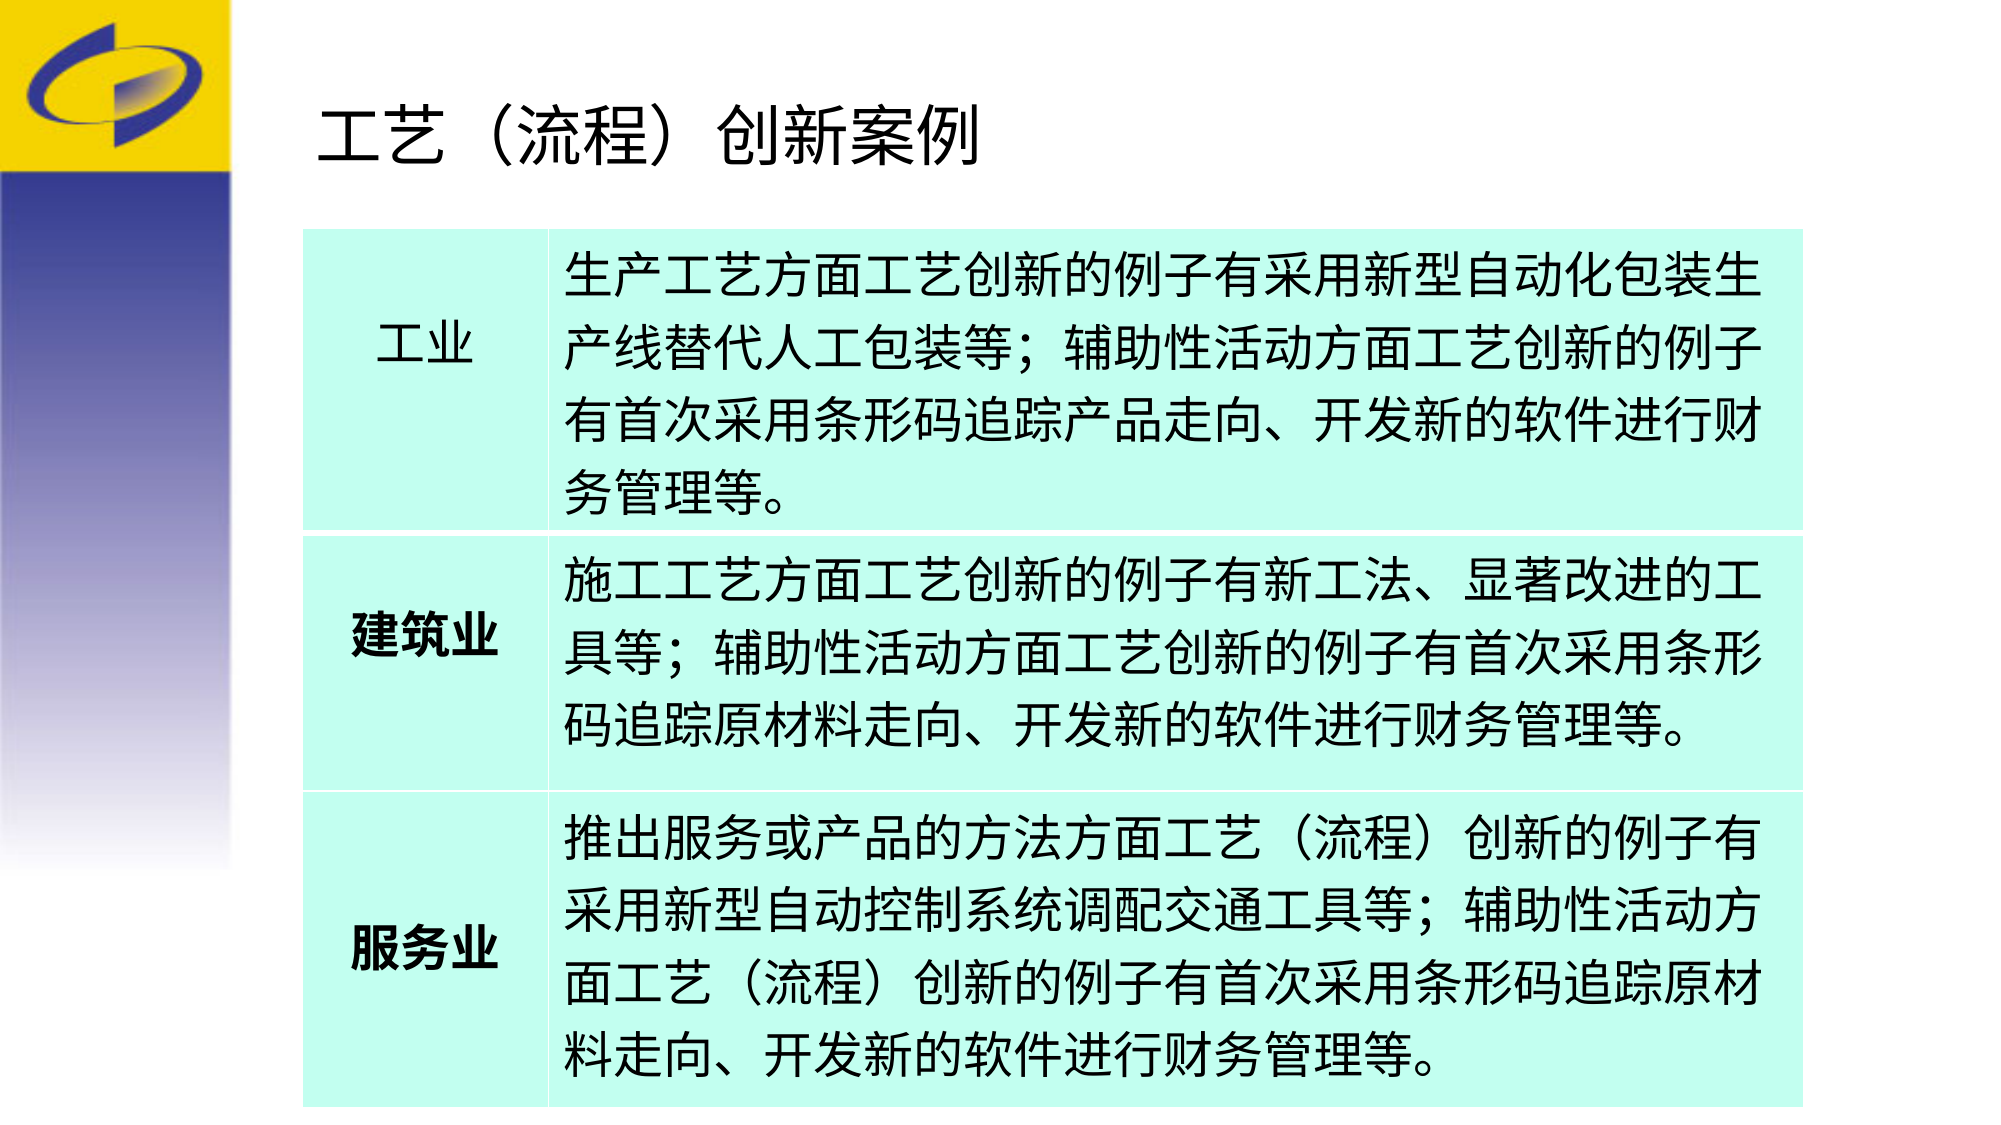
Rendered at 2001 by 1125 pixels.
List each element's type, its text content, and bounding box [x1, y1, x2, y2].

picture [0, 0, 2000, 1125]
table_cell 服务业 [303, 792, 548, 1107]
table_header 工业 [303, 229, 548, 530]
table_header 生产工艺方面工艺创新的例子有采用新型自动化包装生产线替代人工包装等；辅助性活动方面工艺创新的例子有首次采用条形码追踪产品走向、开发新的软件进行财务管理等。 [549, 229, 1803, 530]
table_cell 建筑业 [303, 536, 548, 790]
table_cell 推出服务或产品的方法方面工艺（流程）创新的例子有采用新型自动控制系统调配交通工具等；辅助性活动方面工艺（流程）创新的例子有首次采用条形码追踪原材料走向、开发新的软件进行财务管理等。 [549, 792, 1803, 1107]
table_cell 施工工艺方面工艺创新的例子有新工法、显著改进的工具等；辅助性活动方面工艺创新的例子有首次采用条形码追踪原材料走向、开发新的软件进行财务管理等。 [549, 536, 1803, 790]
title 工艺（流程）创新案例 [300, 40, 1513, 228]
